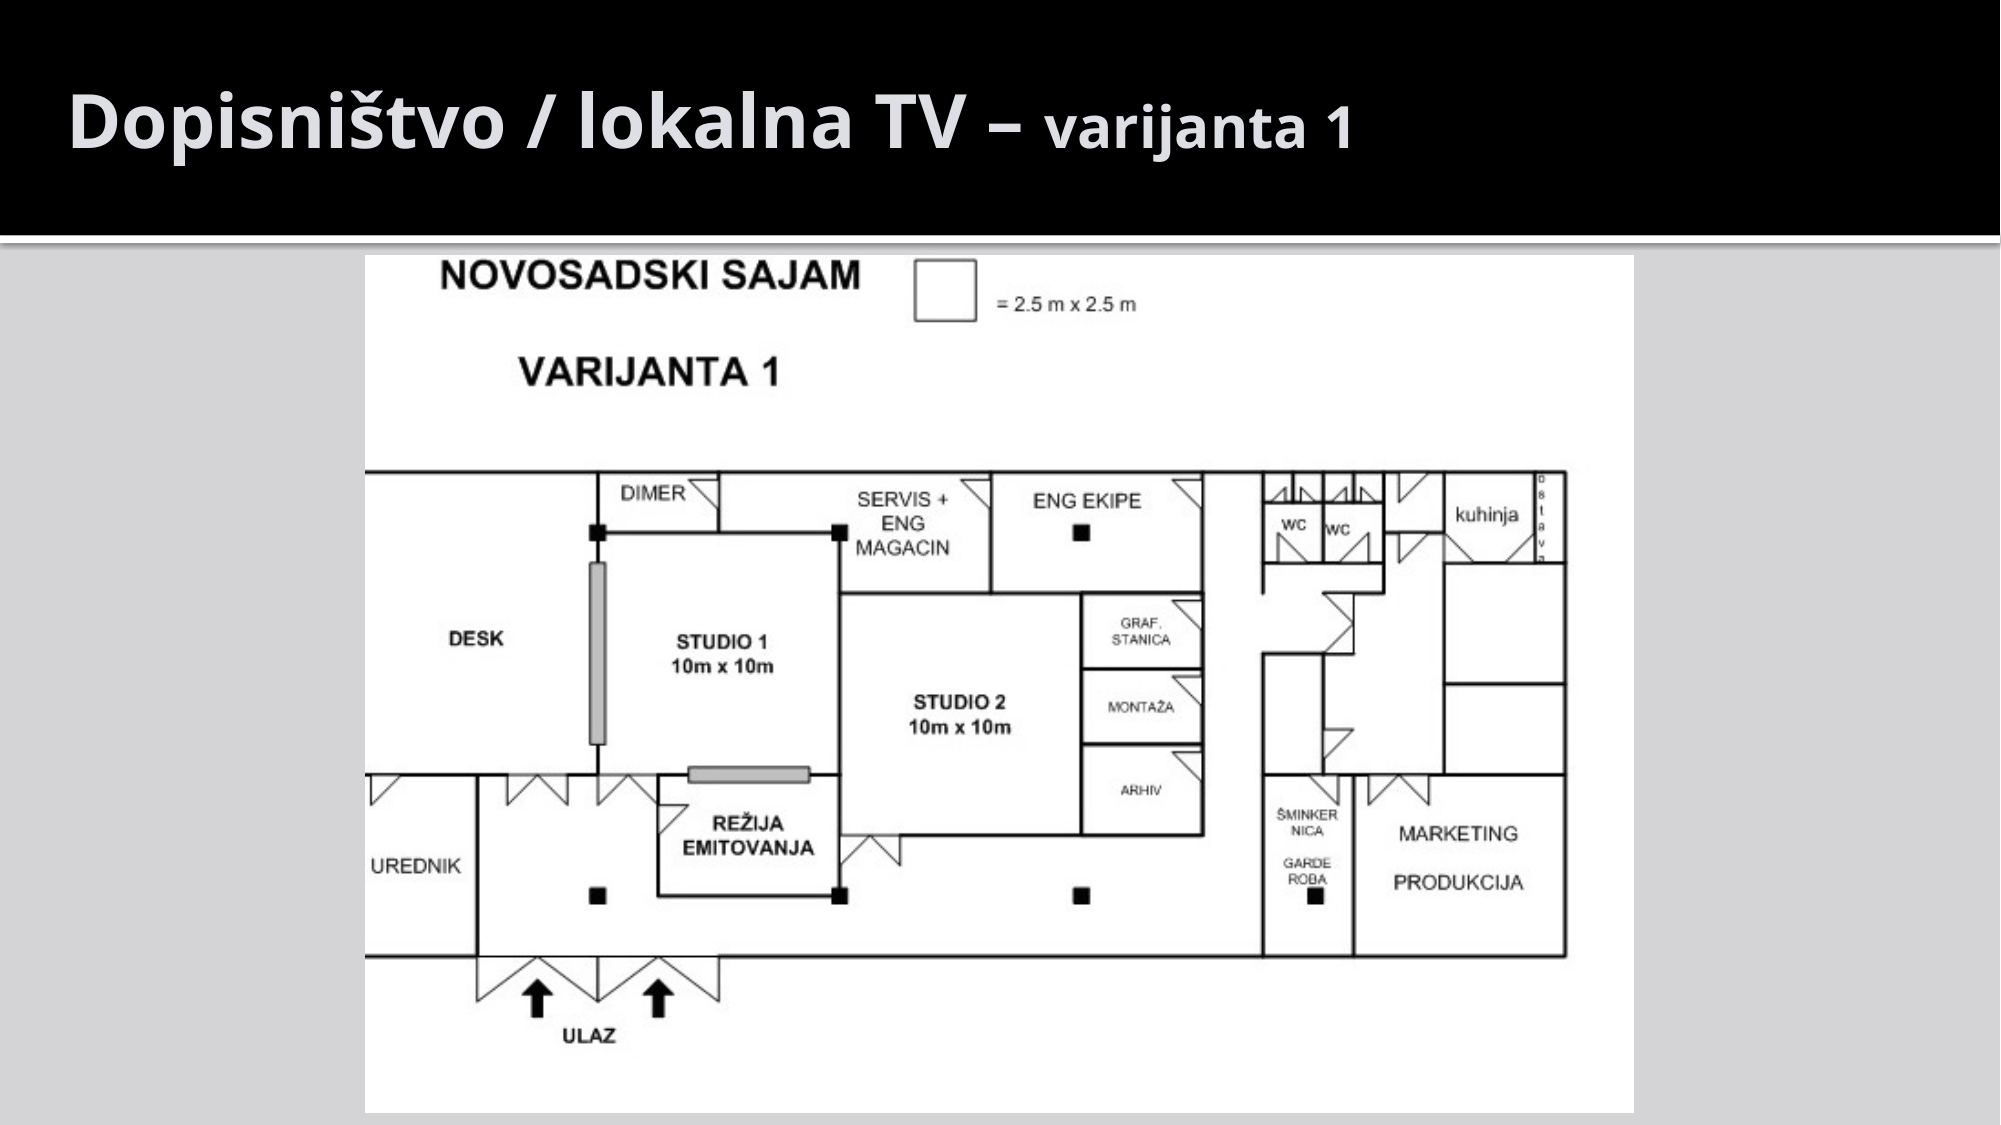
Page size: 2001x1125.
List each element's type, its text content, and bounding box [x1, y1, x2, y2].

picture [365, 255, 1635, 1113]
text_box Dopisništvo / lokalna TV – varijanta 1 [12, 12, 1725, 225]
list [262, 237, 1725, 1125]
